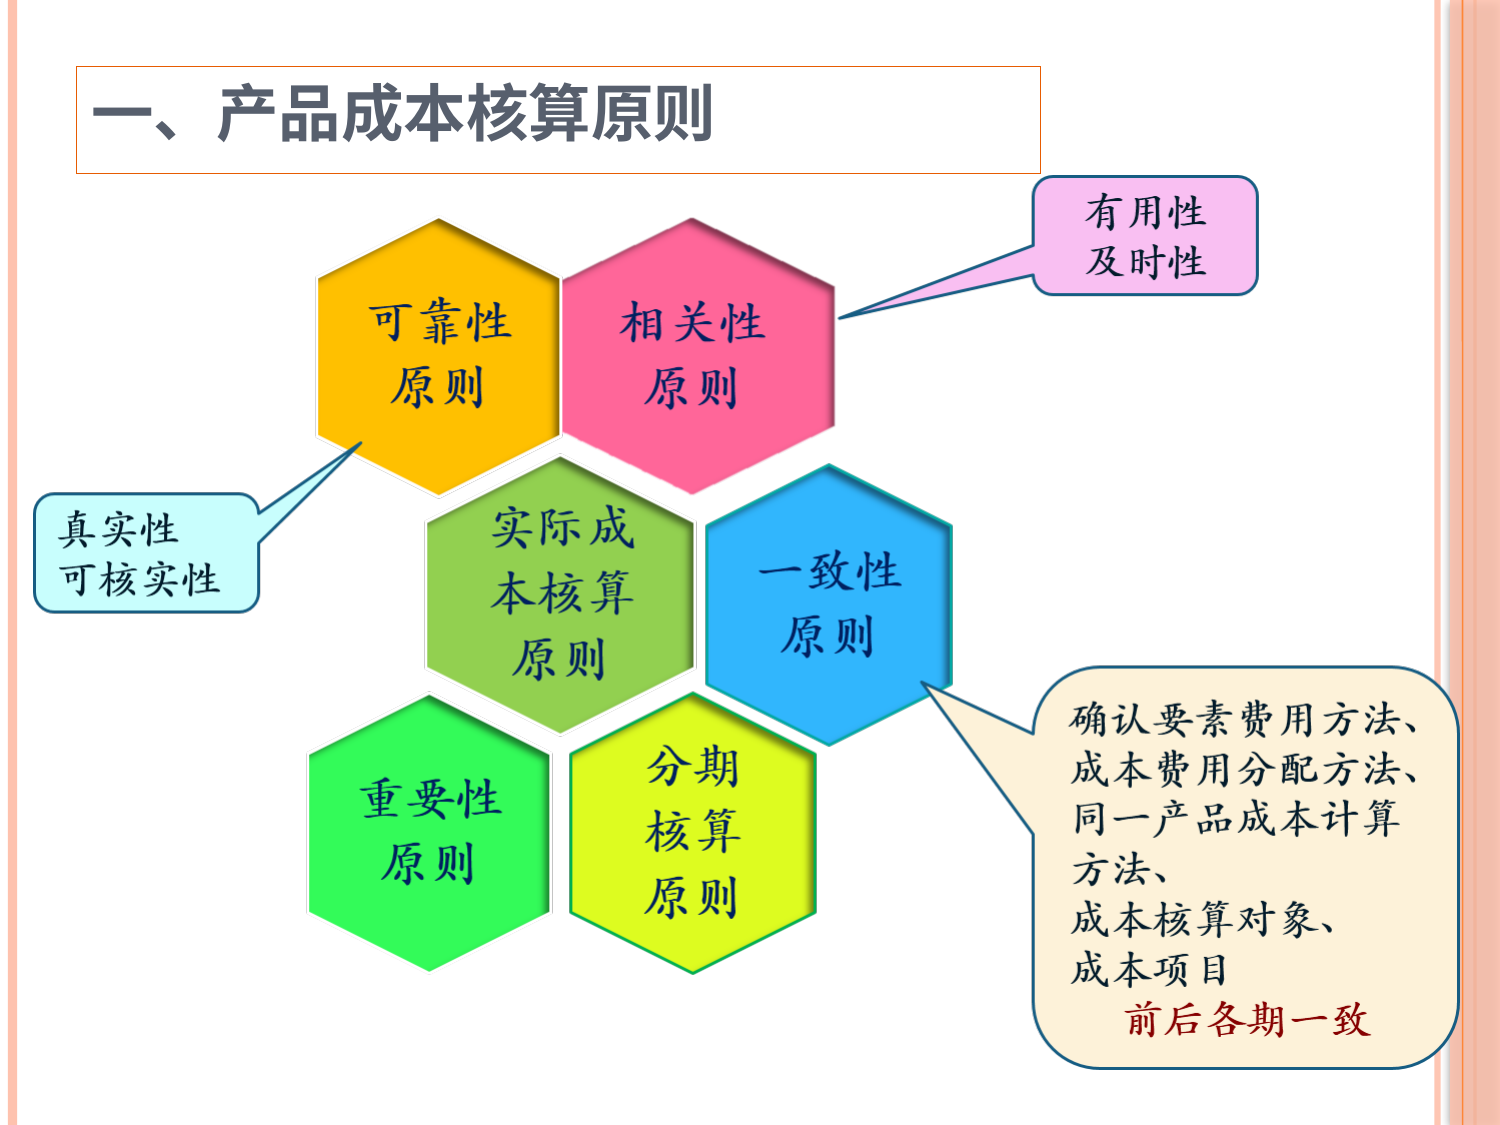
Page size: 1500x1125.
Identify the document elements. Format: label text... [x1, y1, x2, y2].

picture [28, 172, 1468, 1070]
text_box 一、产品成本核算原则 [76, 66, 1041, 169]
